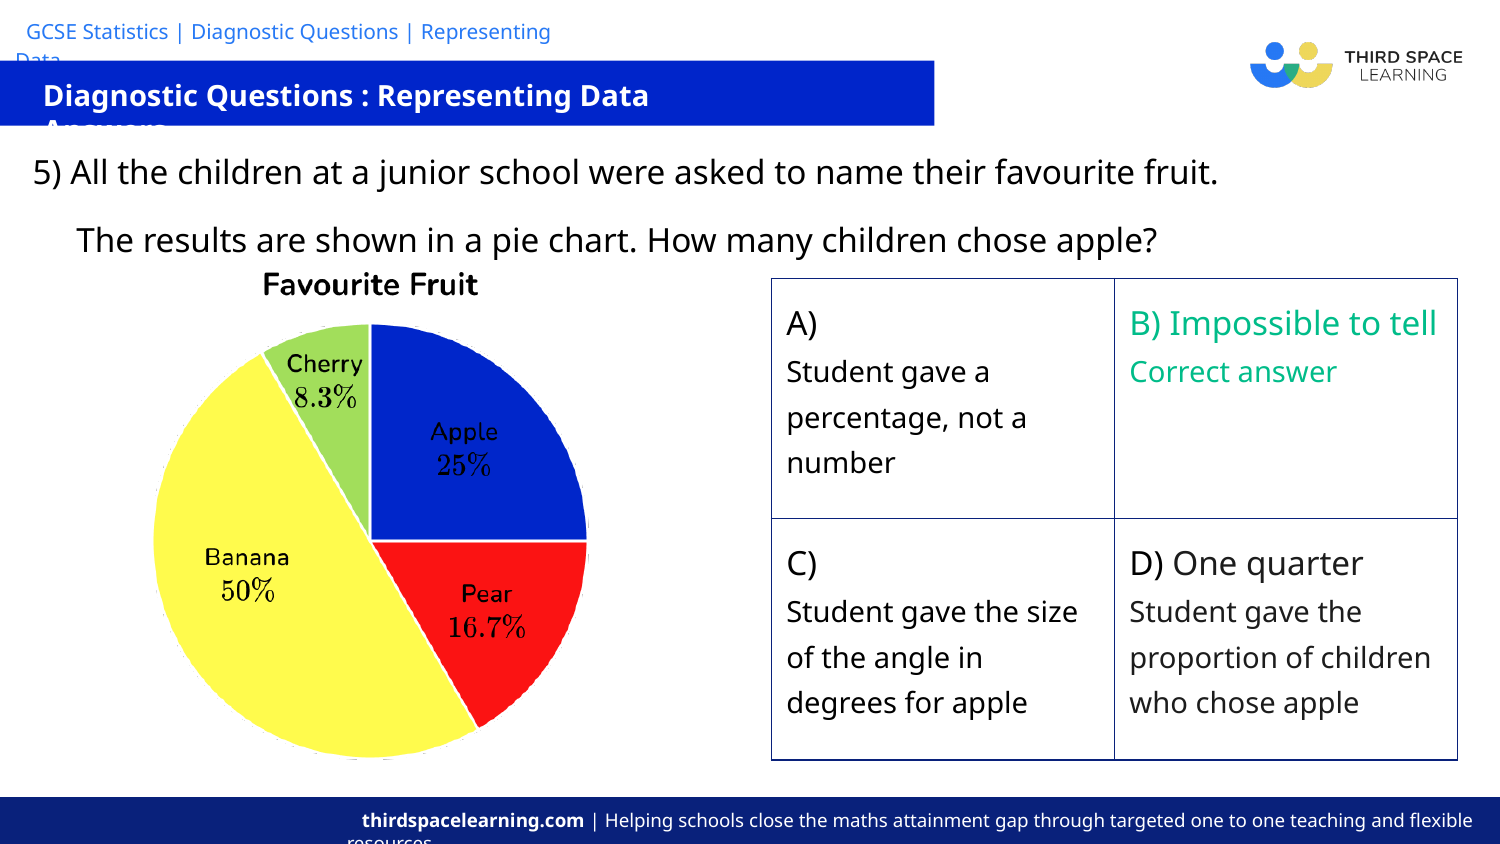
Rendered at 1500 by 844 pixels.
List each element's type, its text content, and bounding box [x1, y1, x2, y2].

picture [149, 265, 589, 760]
text_box Diagnostic Questions : Representing Data Answers [27, 61, 778, 162]
table_header 5) All the children at a junior school were asked to name their favourite fruit. The results are shown in a pie chart. How many children chose apple? [19, 142, 1474, 269]
picture [1250, 33, 1465, 99]
